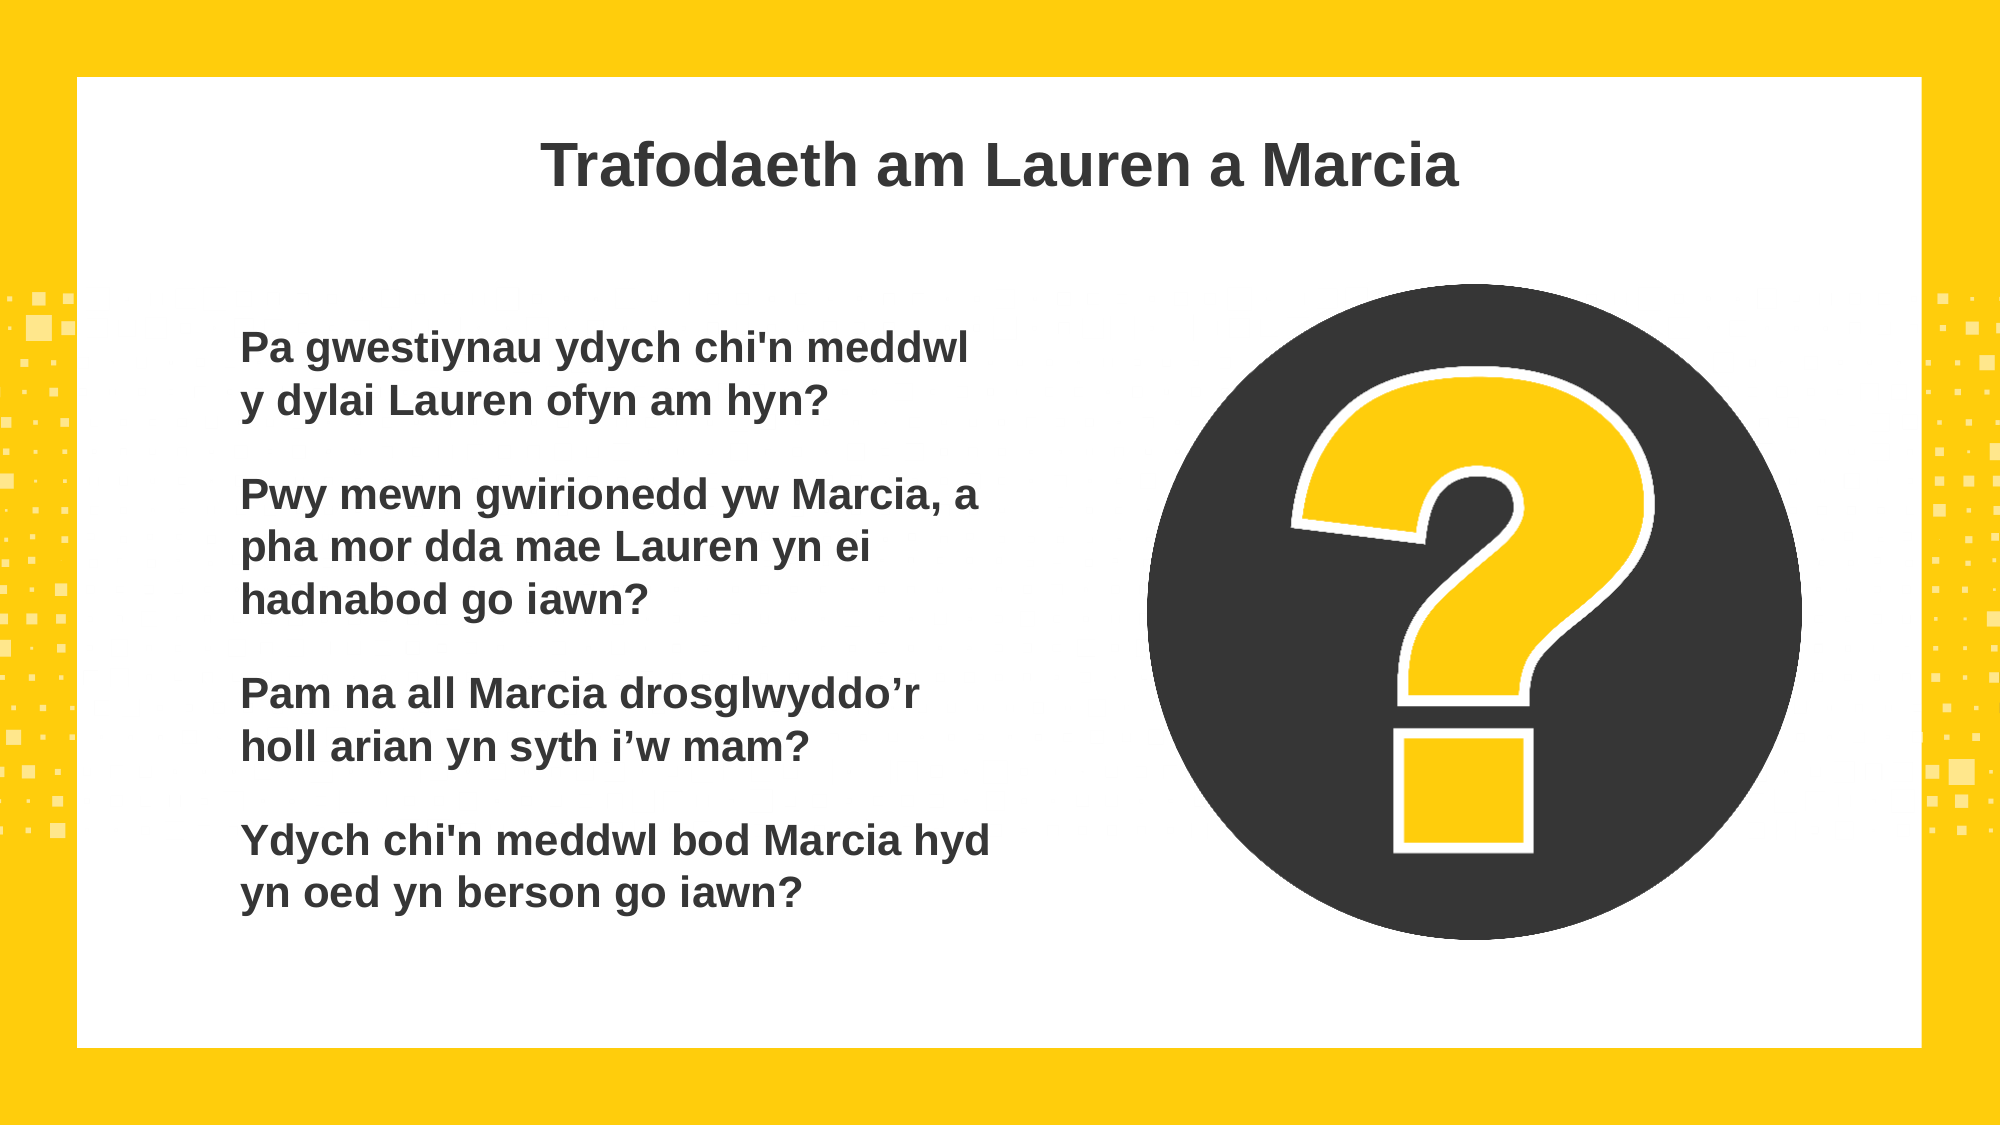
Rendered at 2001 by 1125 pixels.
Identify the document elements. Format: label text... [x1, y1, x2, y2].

text_box Pa gwestiynau ydych chi'n meddwl y dylai Lauren ofyn am hyn? Pwy mewn gwirionedd yw Marcia, a pha mor dda mae Lauren yn ei hadnabod go iawn? Pam na all Marcia drosglwyddo’r holl arian yn syth i’w mam? Ydych chi'n meddwl bod Marcia hyd yn oed yn berson go iawn? [225, 320, 1011, 924]
title Trafodaeth am Lauren a Marcia [0, 116, 2000, 320]
picture [1147, 284, 1802, 940]
